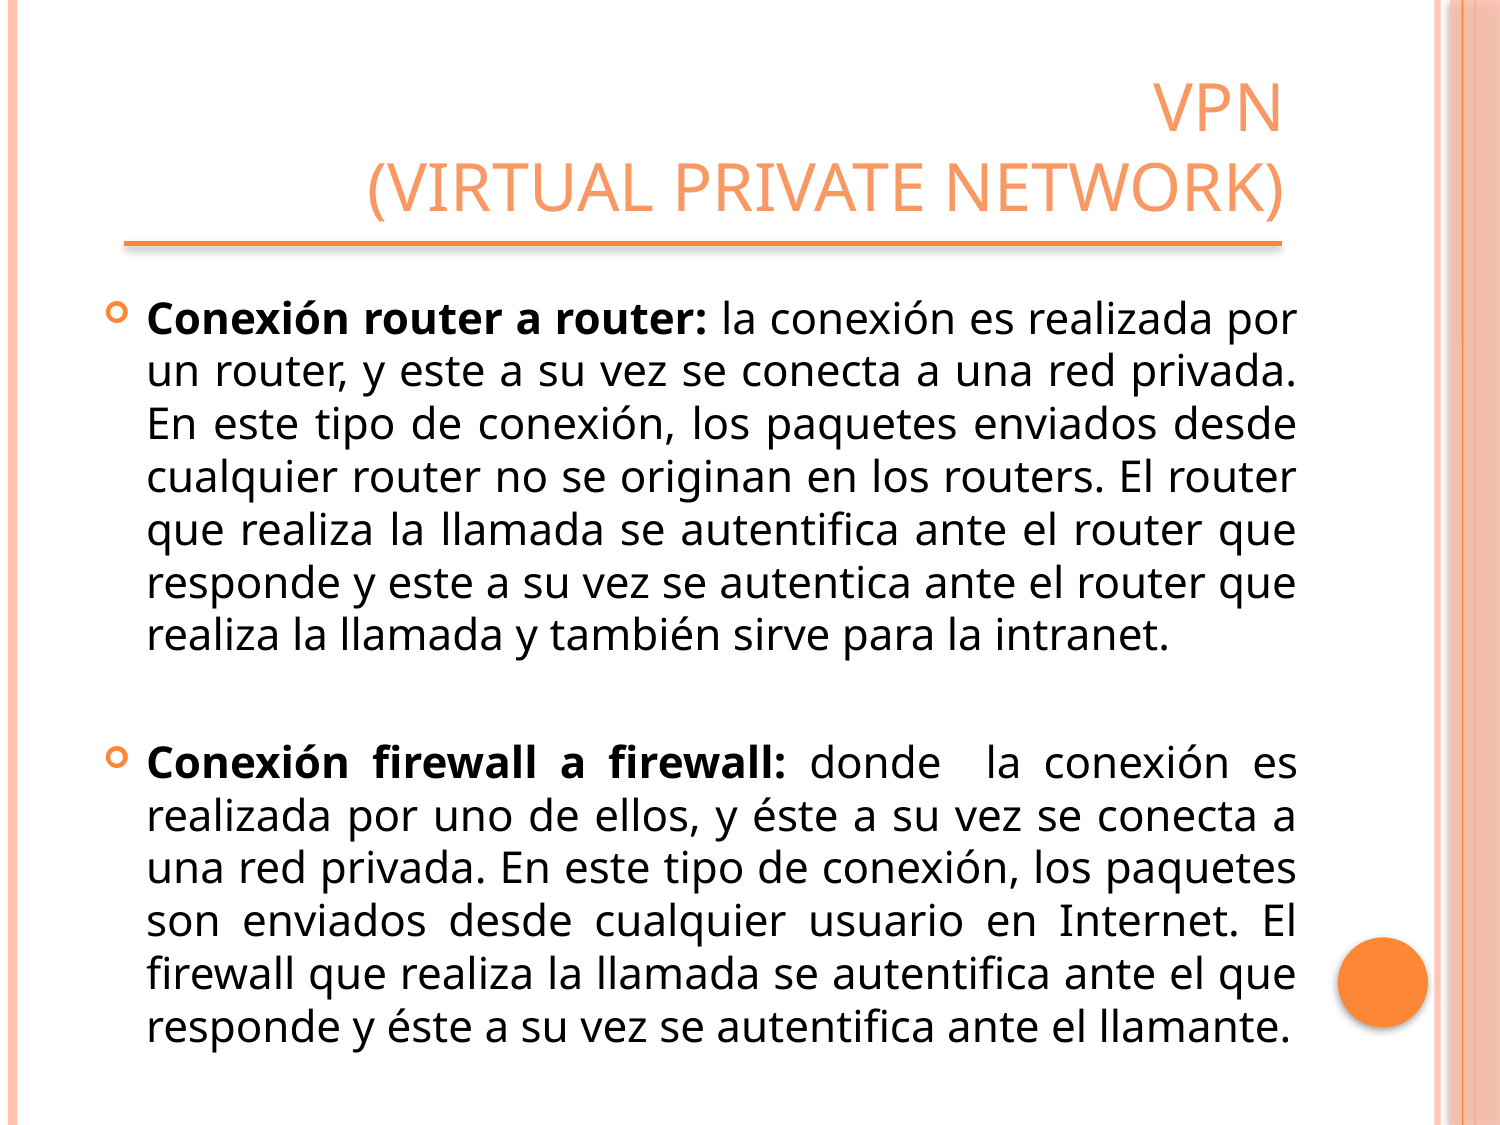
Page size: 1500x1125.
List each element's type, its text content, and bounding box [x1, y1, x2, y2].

list Conexión router a router: la conexión es realizada por un router, y este a su vez se conecta a una red privada. En este tipo de conexión, los paquetes enviados desde cualquier router no se originan en los routers. El router que realiza la llamada se autentifica ante el router que responde y este a su vez se autentica ante el router que realiza la llamada y también sirve para la intranet. Conexión firewall a firewall: donde la conexión es realizada por uno de ellos, y éste a su vez se conecta a una red privada. En este tipo de conexión, los paquetes son enviados desde cualquier usuario en Internet. El firewall que realiza la llamada se autentifica ante el que responde y éste a su vez se autentifica ante el llamante. [88, 282, 1314, 1083]
title VPN (VIRTUAL PRIVATE NETWORK) [75, 45, 1300, 233]
